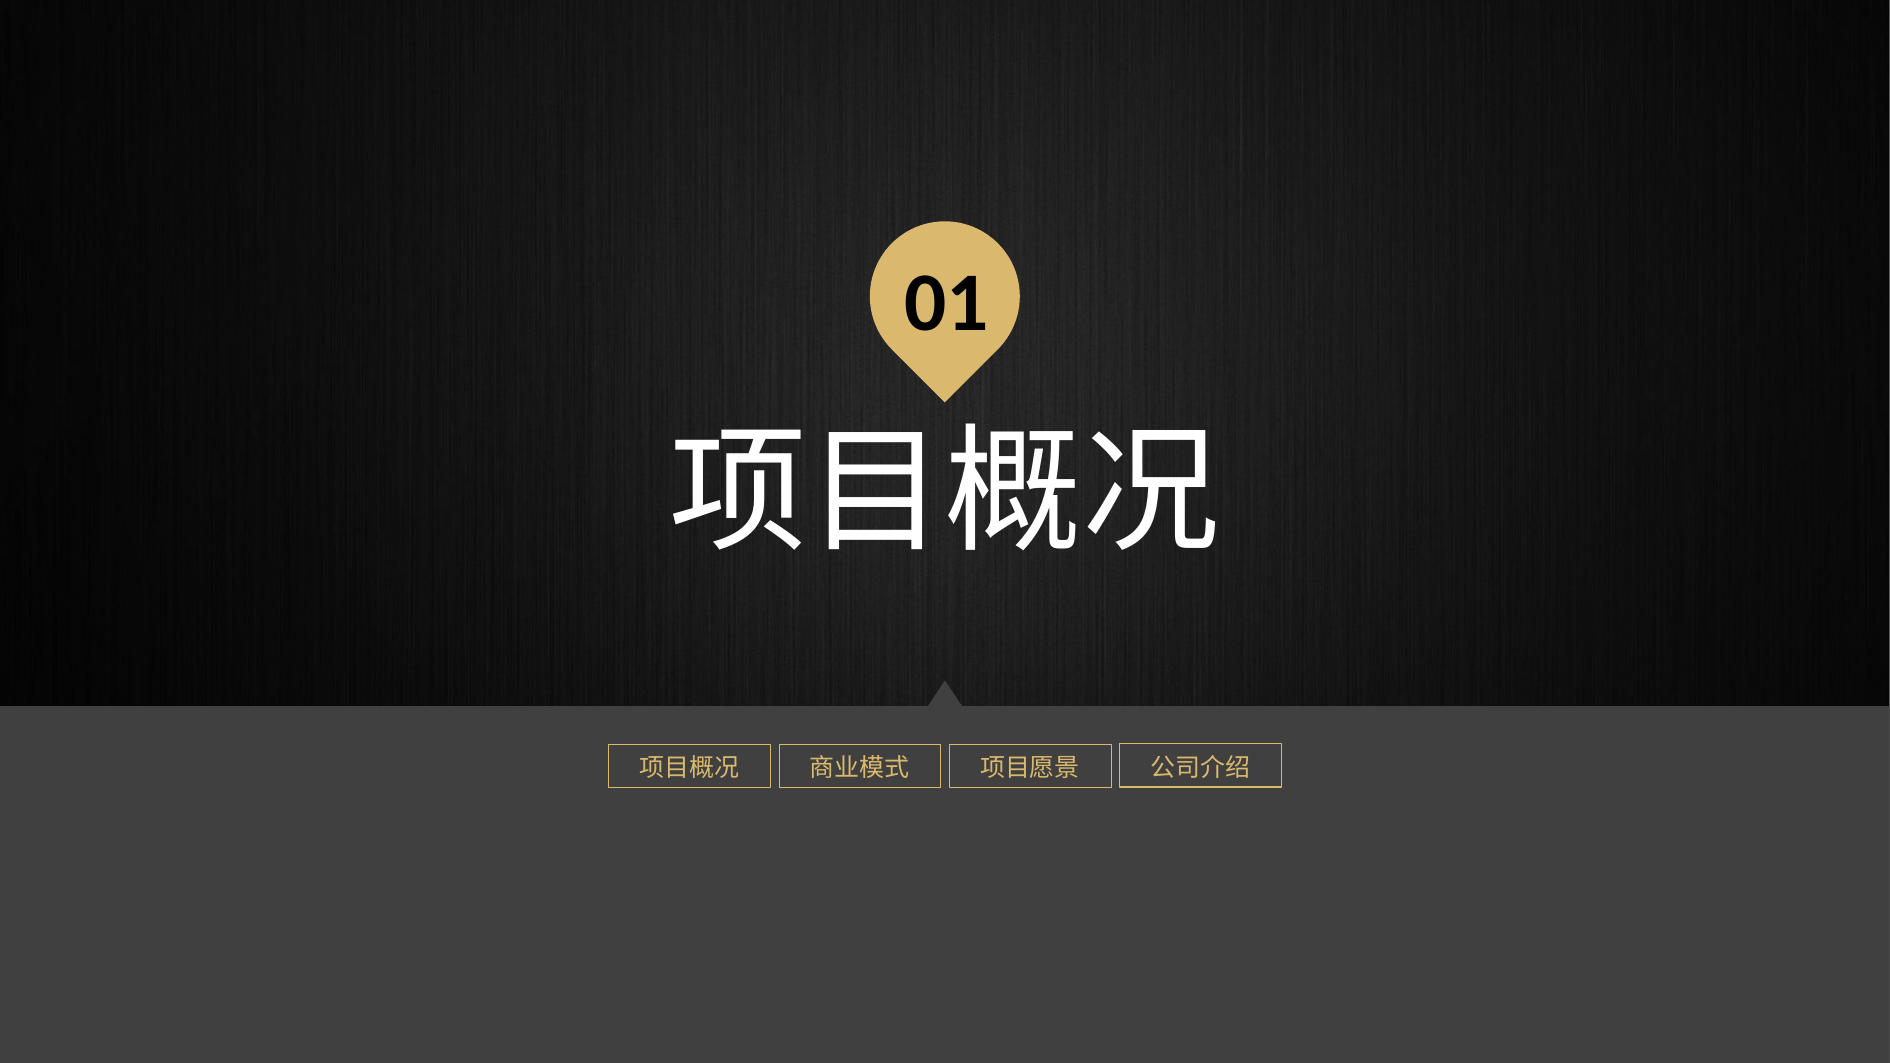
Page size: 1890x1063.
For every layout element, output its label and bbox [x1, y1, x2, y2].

text_box [608, 743, 1282, 792]
text_box [0, 680, 1890, 1063]
picture [0, 0, 1890, 680]
